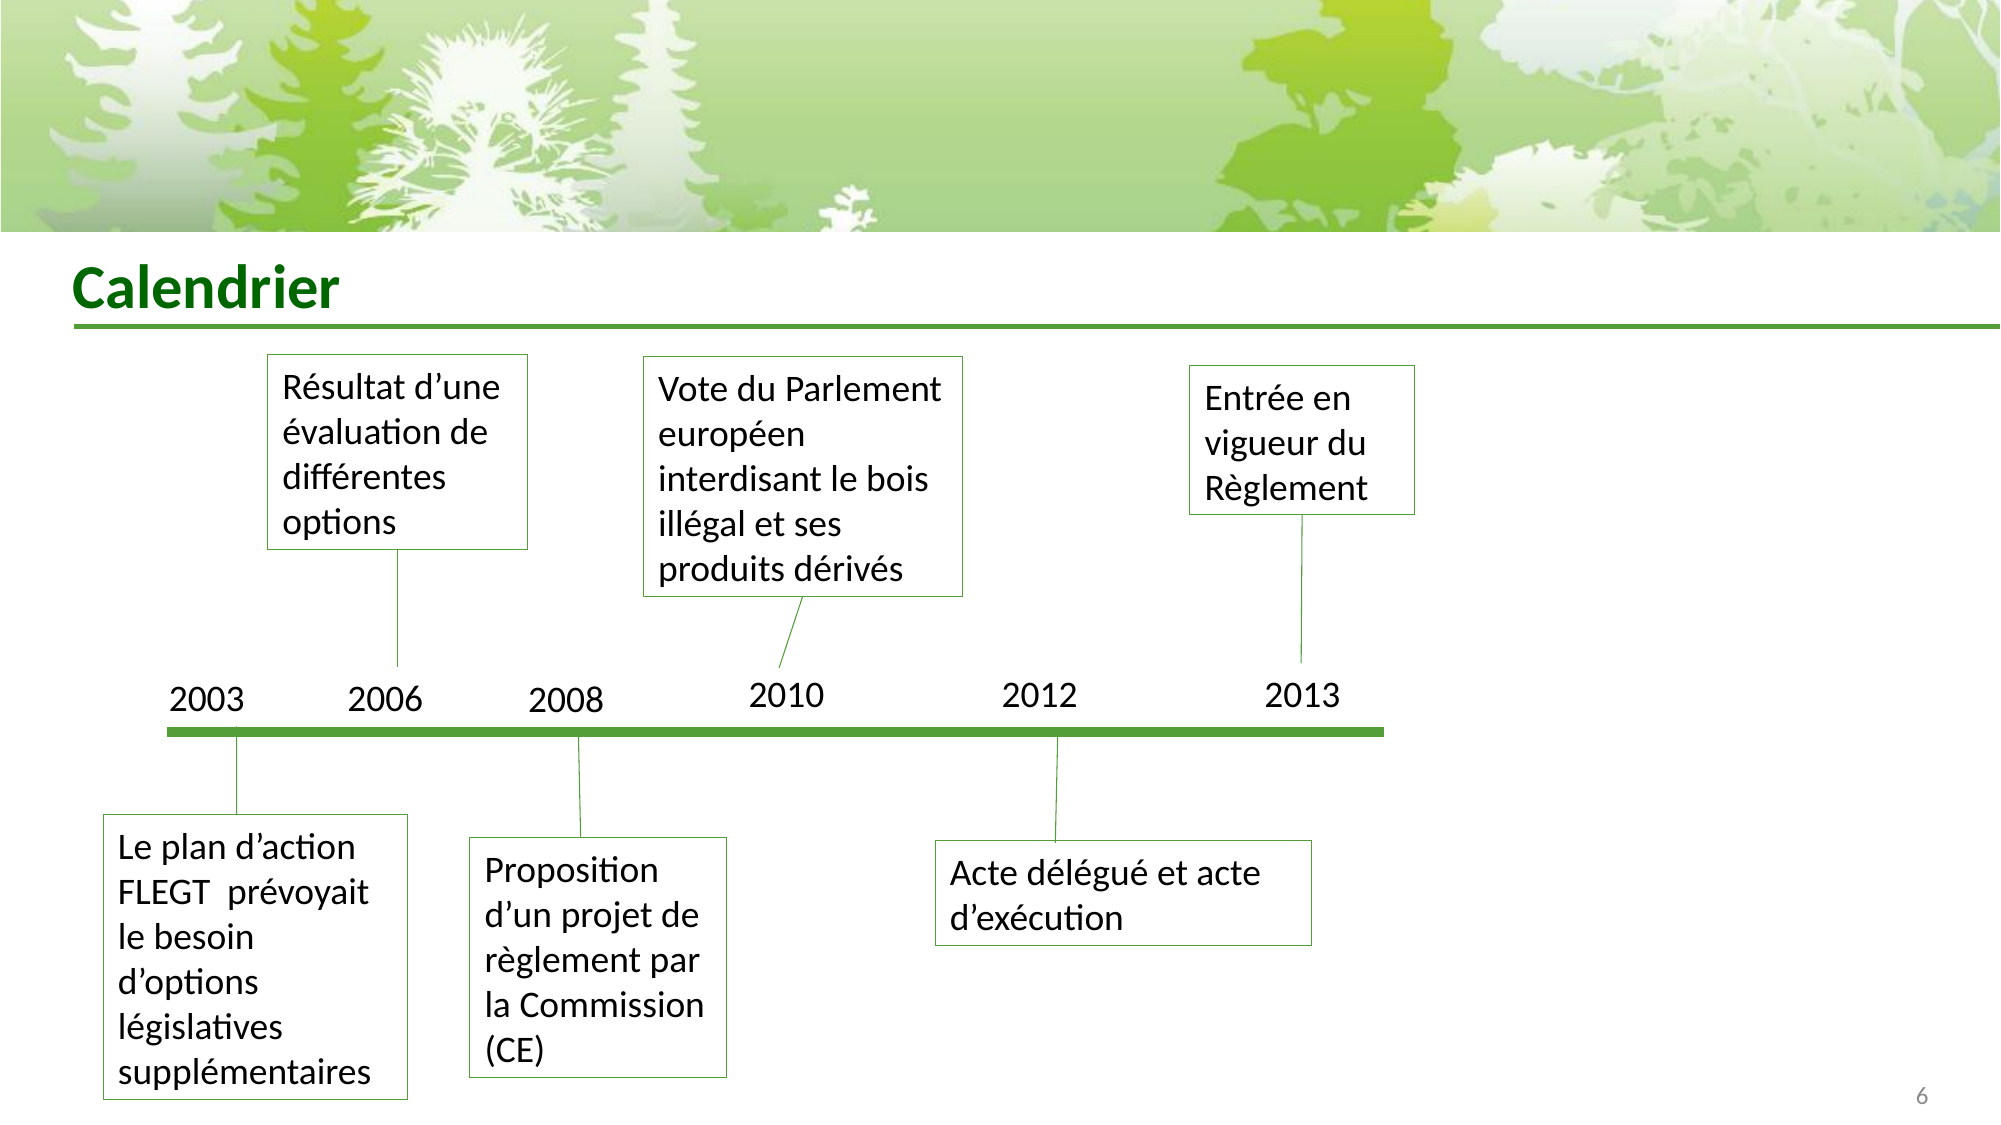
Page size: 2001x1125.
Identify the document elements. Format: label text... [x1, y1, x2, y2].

slide_number 6 [1493, 1065, 1944, 1125]
picture [0, 0, 2000, 232]
text_box Proposition d’un projet de règlement par la Commission (CE) [469, 837, 727, 1078]
text_box 2008 [513, 667, 644, 728]
text_box Entrée en vigueur du Règlement [1189, 383, 1415, 515]
text_box Le plan d’action FLEGT prévoyait le besoin d’options législatives supplémentaires [103, 814, 408, 1100]
text_box Résultat d’une évaluation de différentes options [267, 383, 528, 550]
text_box 2003 [153, 666, 320, 727]
text_box 2012 [986, 663, 1129, 723]
text_box 2006 [332, 666, 463, 727]
text_box Acte délégué et acte d’exécution [935, 840, 1312, 946]
text_box Vote du Parlement européen interdisant le bois illégal et ses produits dérivés [643, 383, 963, 597]
text_box Calendrier [57, 194, 1480, 383]
text_box 2013 [1249, 663, 1451, 723]
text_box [779, 598, 803, 668]
text_box 2010 [733, 663, 876, 723]
